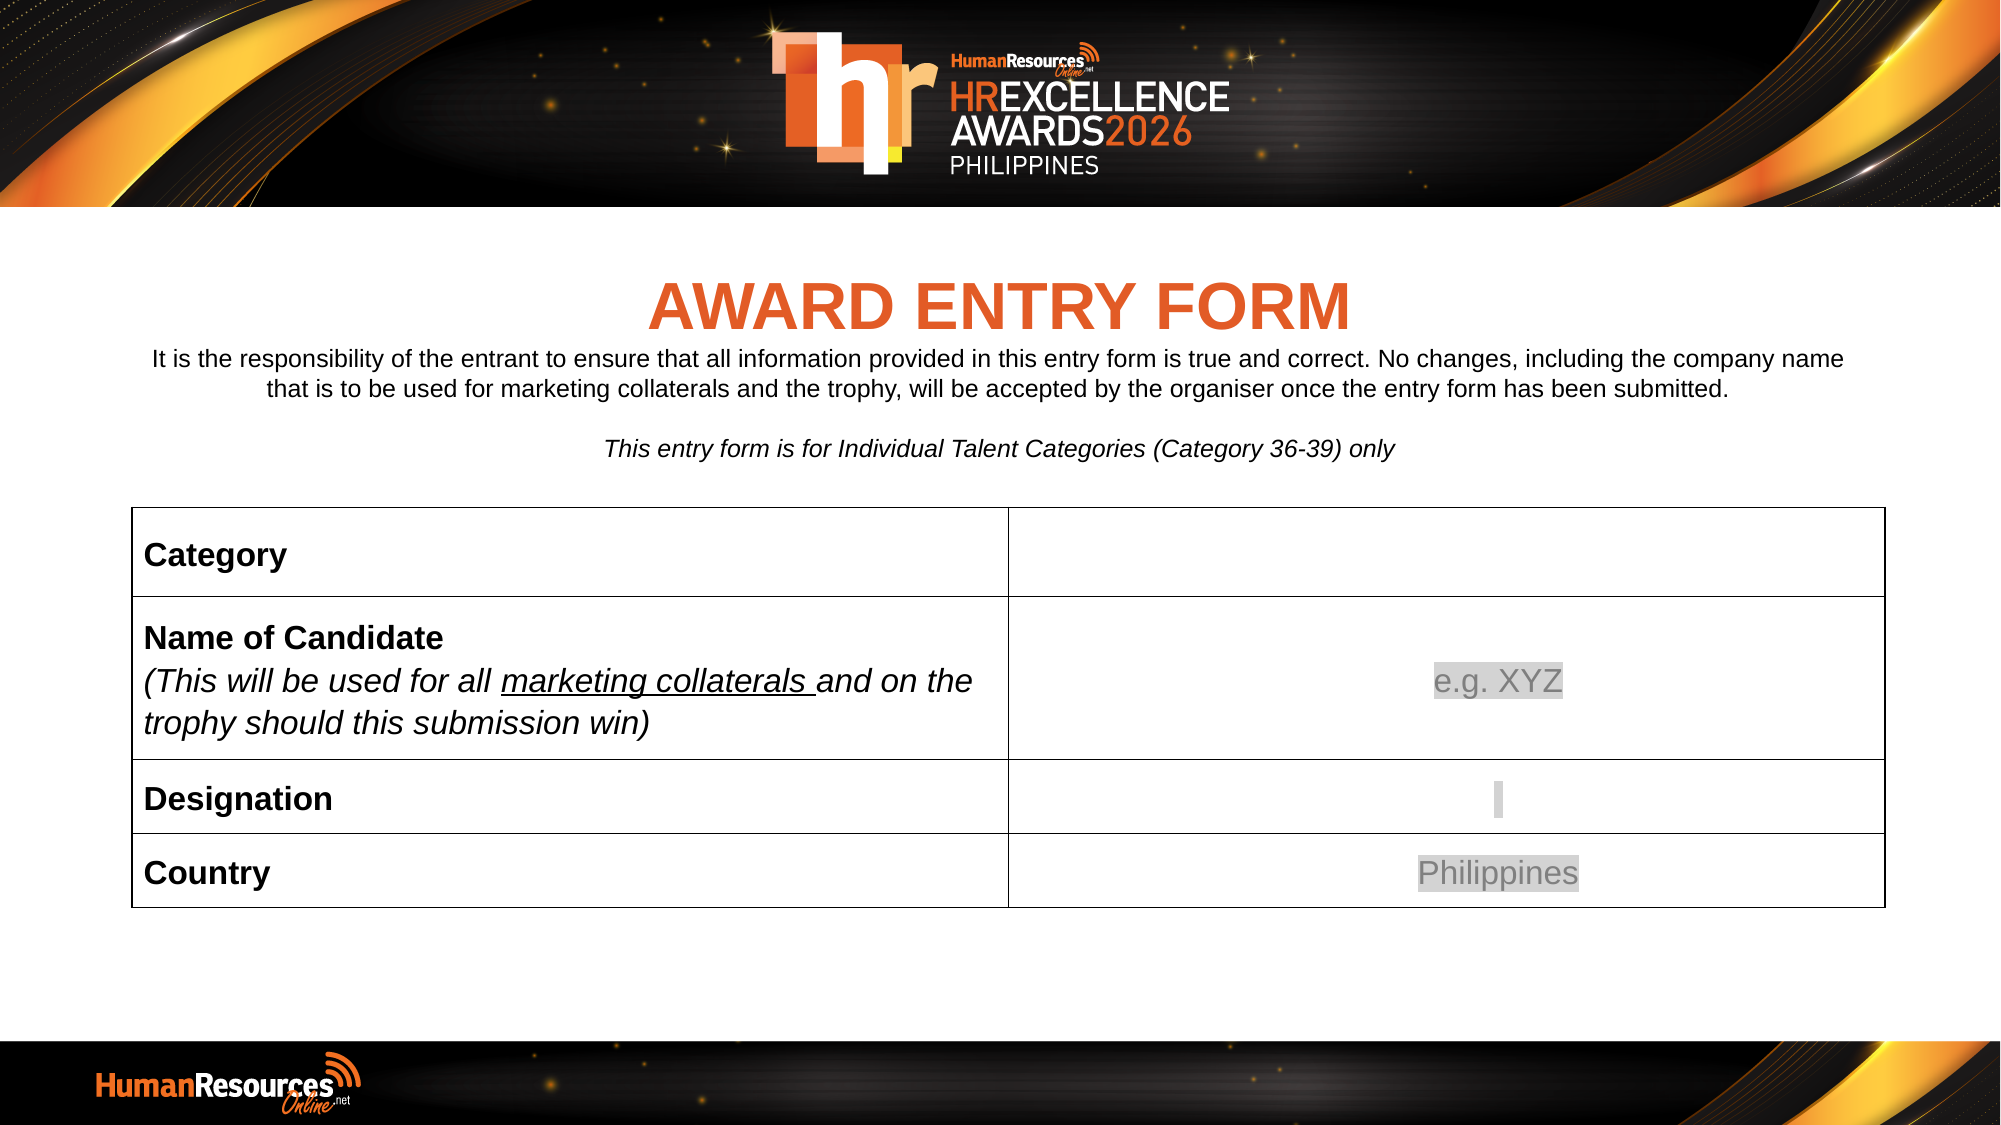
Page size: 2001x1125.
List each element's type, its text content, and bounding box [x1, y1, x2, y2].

table_cell Country [133, 834, 1008, 907]
table_cell Designation [133, 760, 1008, 833]
table_header [1009, 508, 1884, 596]
table_cell e.g. XYZ [1009, 597, 1884, 759]
text_box AWARD ENTRY FORM It is the responsibility of the entrant to ensure that all information provided in this entry form is true and correct. No changes, including the company name that is to be used for marketing collaterals and the trophy, will be accepted by the organiser once the entry form has been submitted. This entry form is for Individual Talent Categories (Category 36-39) only [132, 255, 1868, 470]
picture [0, 0, 2001, 1125]
table_header Category [133, 508, 1008, 596]
table_cell Name of Candidate (This will be used for all marketing collaterals and on the trophy should this submission win) [133, 597, 1008, 759]
table_cell [1009, 760, 1884, 833]
table_cell Philippines [1009, 834, 1884, 907]
